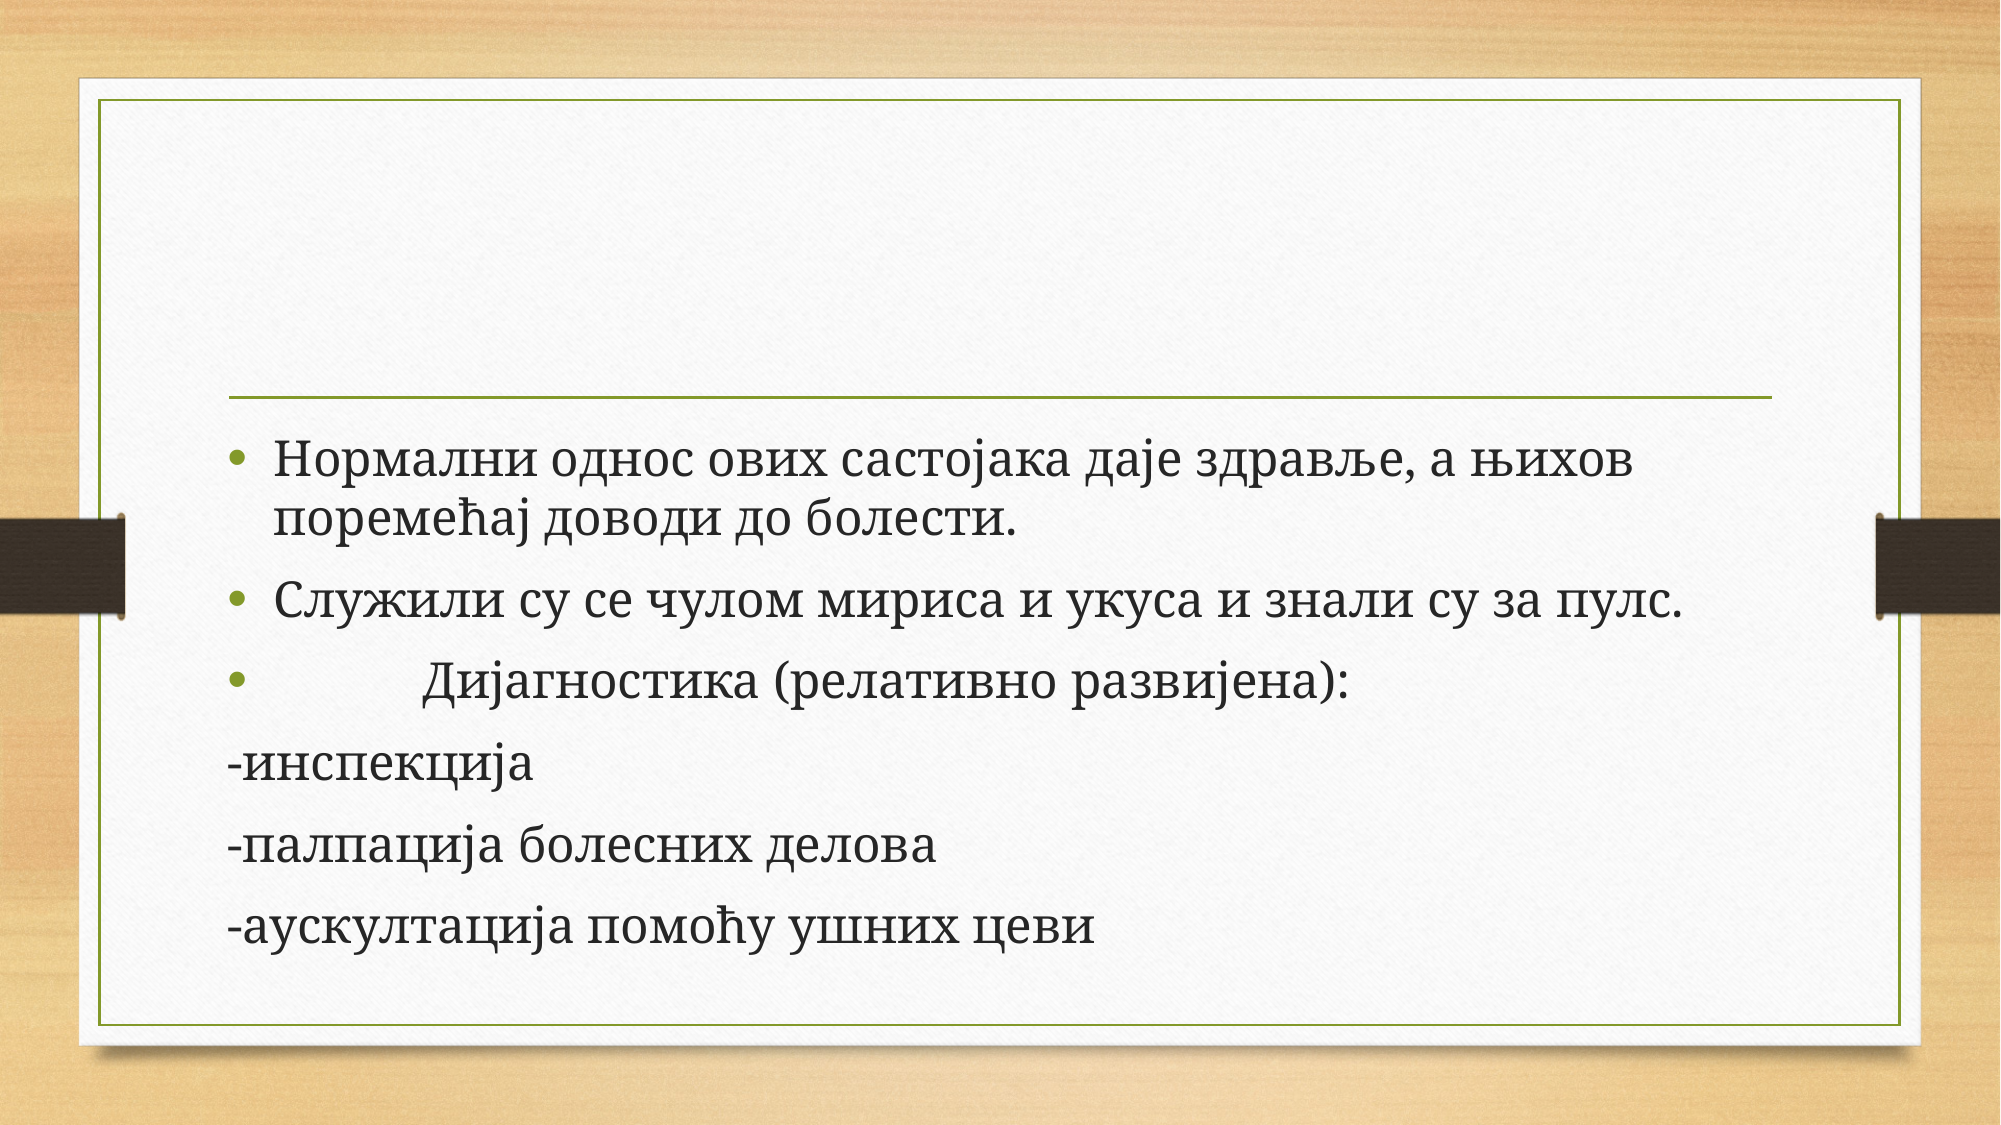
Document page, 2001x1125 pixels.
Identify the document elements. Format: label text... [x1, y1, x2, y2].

list Нормални однос ових састојака даје здравље, а њихов поремећај доводи до болести. Служили су се чулом мириса и укуса и знали су за пулс. Дијагностика (релативно развијена): -инспекција -палпација болесних делова -аускултација помоћу ушних цеви [212, 419, 1788, 964]
picture [0, 0, 2001, 1125]
